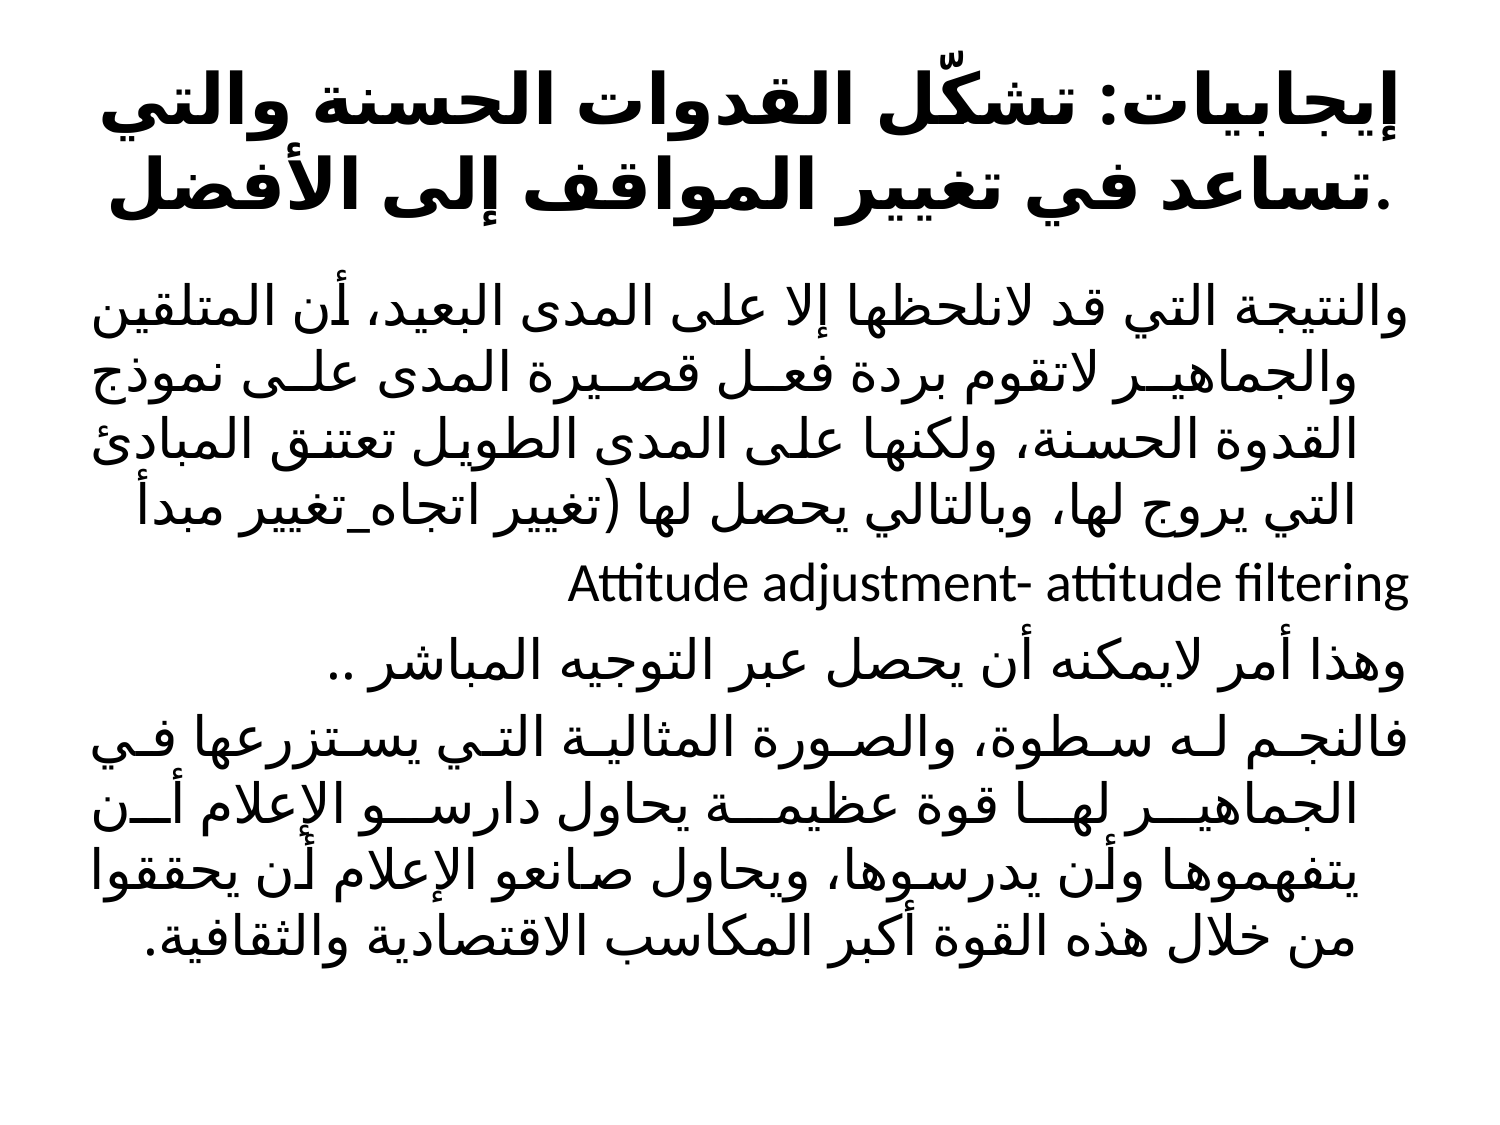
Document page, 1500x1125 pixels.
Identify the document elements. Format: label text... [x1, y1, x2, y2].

list والنتيجة التي قد لانلحظها إلا على المدى البعيد، أن المتلقين والجماهير لاتقوم بردة فعل قصيرة المدى على نموذج القدوة الحسنة، ولكنها على المدى الطويل تعتنق المبادئ التي يروج لها، وبالتالي يحصل لها (تغيير اتجاه_تغيير مبدأ Attitude adjustment- attitude filtering وهذا أمر لايمكنه أن يحصل عبر التوجيه المباشر .. فالنجم له سطوة، والصورة المثالية التي يستزرعها في الجماهير لها قوة عظيمة يحاول دارسو الإعلام أن يتفهموها وأن يدرسوها، ويحاول صانعو الإعلام أن يحققوا من خلال هذه القوة أكبر المكاسب الاقتصادية والثقافية. [75, 262, 1425, 1005]
title إيجابيات: تشكّل القدوات الحسنة والتي تساعد في تغيير المواقف إلى الأفضل. [75, 45, 1425, 233]
